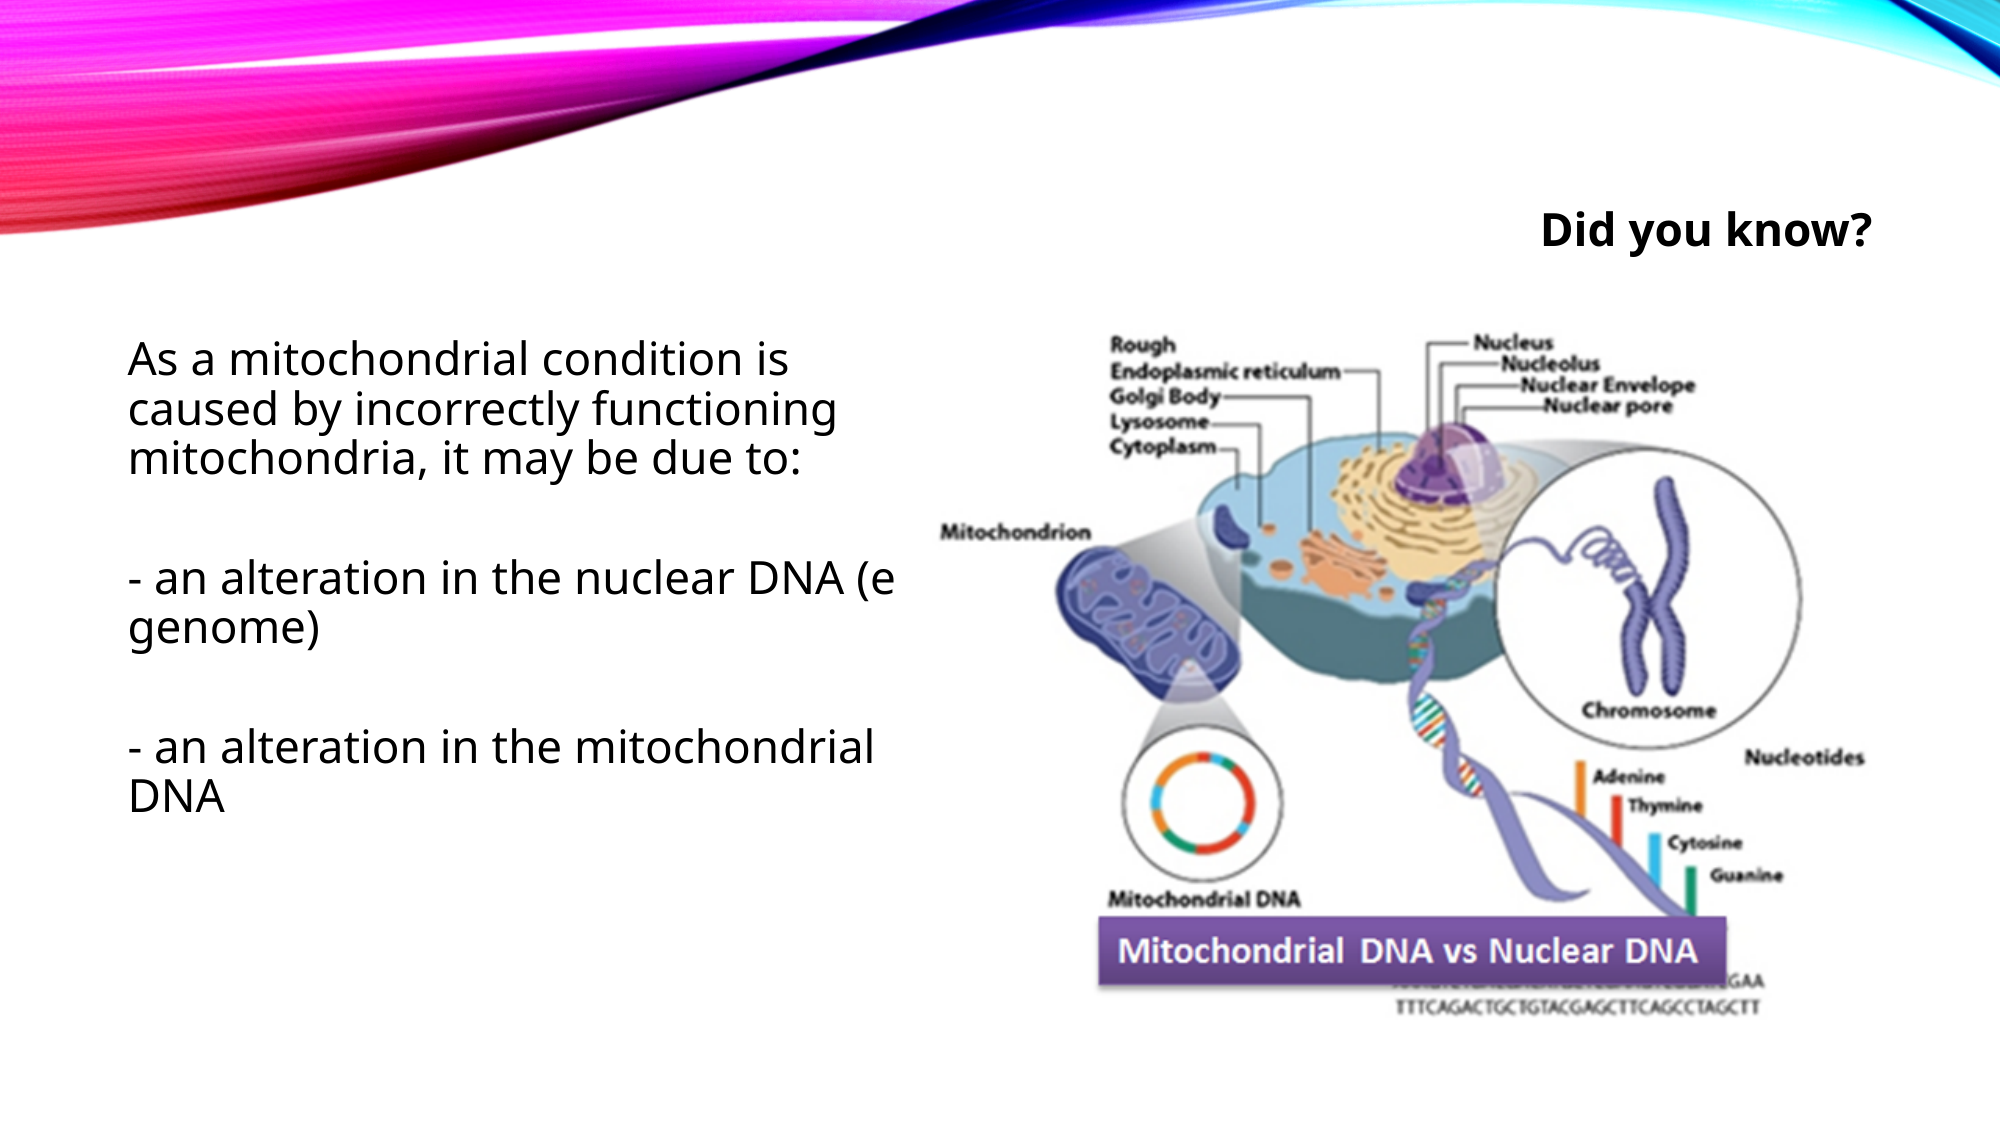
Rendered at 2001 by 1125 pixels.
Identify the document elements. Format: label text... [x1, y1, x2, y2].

title Did you know? [474, 125, 1888, 279]
list As a mitochondrial condition is caused by incorrectly functioning mitochondria, it may be due to: - an alteration in the nuclear DNA (e genome) - an alteration in the mitochondrial DNA [112, 279, 902, 1021]
picture [902, 271, 1904, 1021]
picture [1890, 0, 2000, 75]
picture [1910, 0, 2000, 45]
picture [0, 0, 2000, 237]
